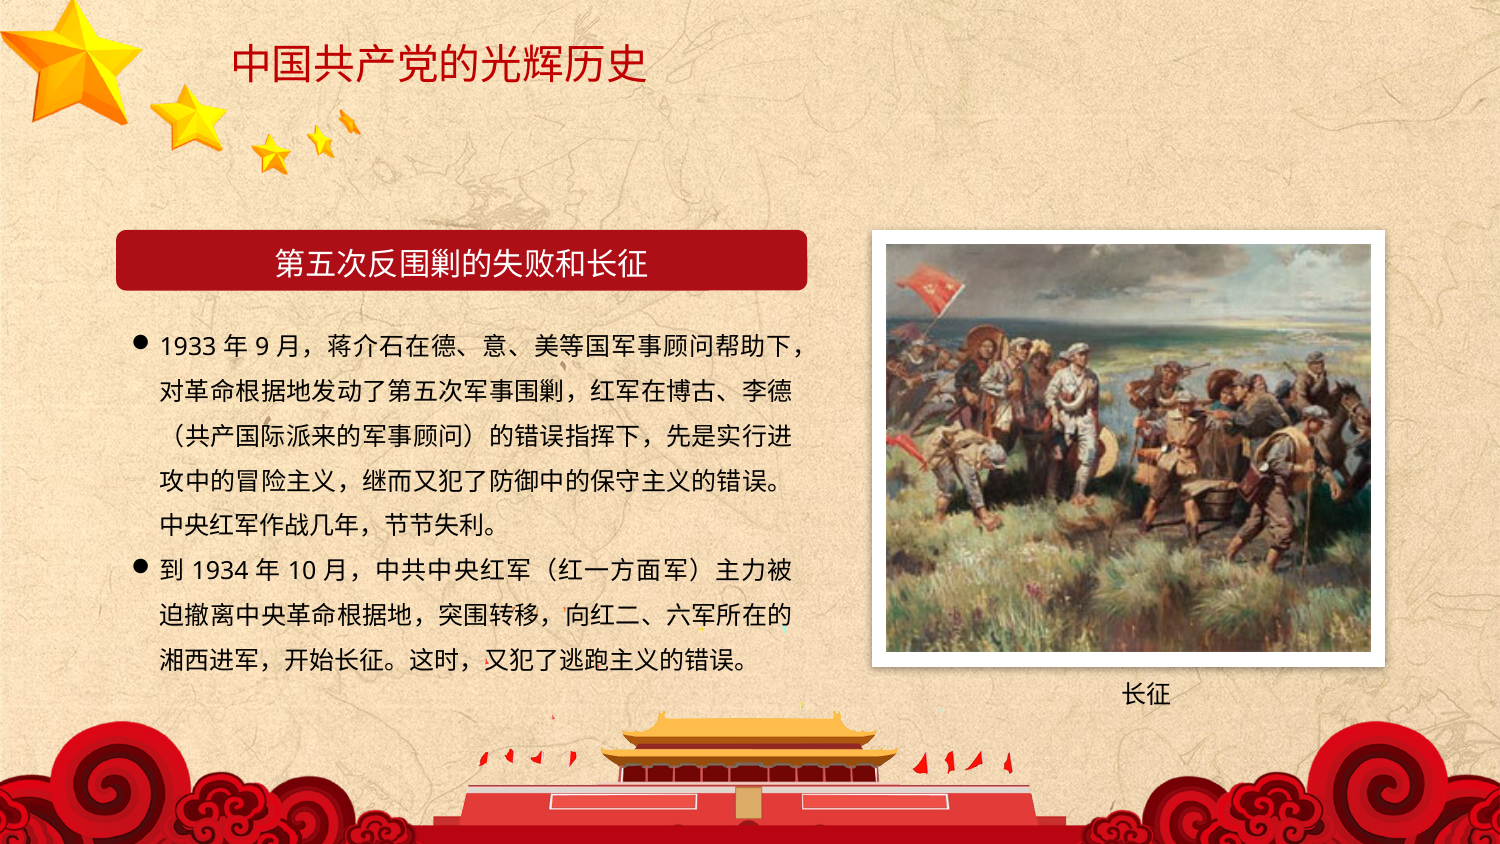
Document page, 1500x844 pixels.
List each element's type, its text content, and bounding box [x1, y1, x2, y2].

picture [0, 0, 1500, 844]
text_box 长征 [992, 675, 1300, 716]
text_box [114, 227, 810, 293]
text_box 第五次反围剿的失败和长征 [162, 217, 762, 289]
text_box 1933年9月，蒋介石在德、意、美等国军事顾问帮助下，对革命根据地发动了第五次军事围剿，红军在博古、李德（共产国际派来的军事顾问）的错误指挥下，先是实行进攻中的冒险主义，继而又犯了防御中的保守主义的错误。中央红军作战几年，节节失利。 到1934年10月，中共中央红军（红一方面军）主力被迫撤离中央革命根据地，突围转移，向红二、六军所在的湘西进军，开始长征。这时，又犯了逃跑主义的错误。 [116, 308, 808, 683]
